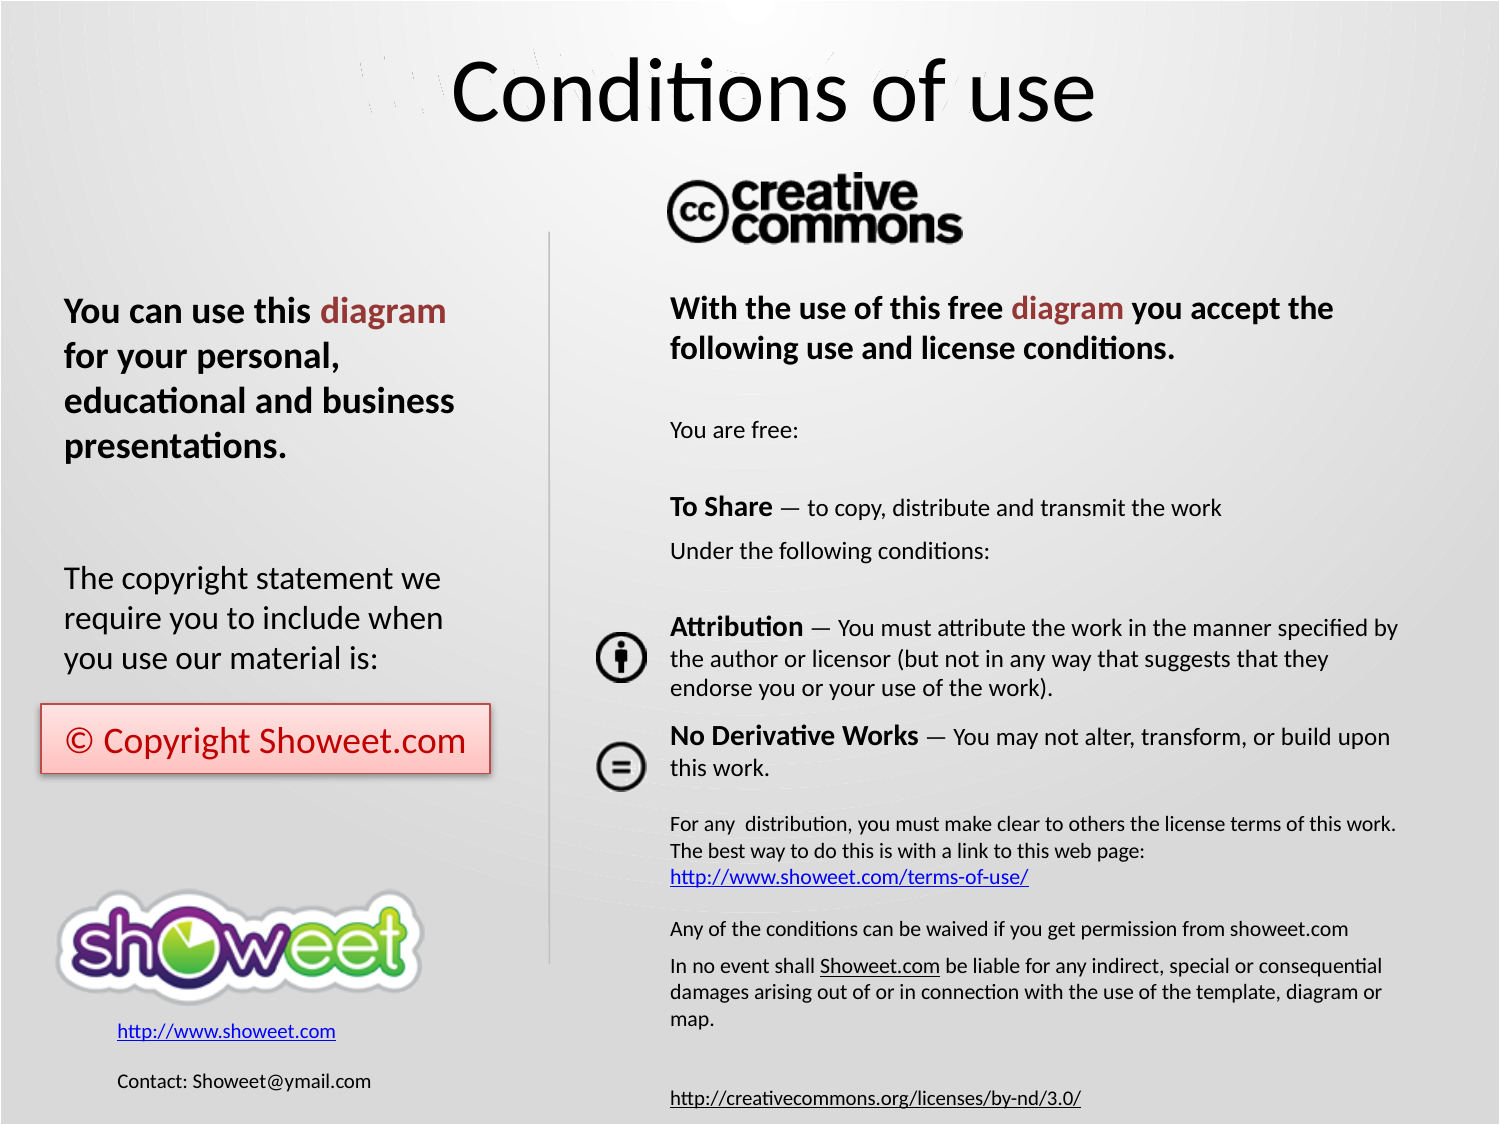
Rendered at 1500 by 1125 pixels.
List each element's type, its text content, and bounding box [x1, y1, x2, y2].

picture [50, 884, 433, 1044]
text_box http://www.showeet.com Contact: Showeet@ymail.com [102, 1050, 392, 1100]
picture [666, 172, 963, 245]
text_box You can use this diagram for your personal, educational and business presentations. The copyright statement we require you to include when you use our material is: © Copyright Showeet.com [49, 278, 514, 769]
text_box http://creativecommons.org/licenses/by-nd/3.0/ [655, 1077, 1477, 1118]
text_box [0, 0, 1500, 1125]
picture [596, 632, 647, 684]
text_box [40, 703, 491, 774]
text_box With the use of this free diagram you accept the following use and license conditions. You are free: To Share — to copy, distribute and transmit the work Under the following conditions: Attribution — You must attribute the work in the manner specified by the author or licensor (but not in any way that suggests that they endorse you or your use of the work). No Derivative Works — You may not alter, transform, or build upon this work. For any distribution, you must make clear to others the license terms of this work. The best way to do this is with a link to this web page: http://www.showeet.com/terms-of-use/ Any of the conditions can be waived if you get permission from showeet.com In no event shall Showeet.com be liable for any indirect, special or consequential damages arising out of or in connection with the use of the template, diagram or map. [655, 278, 1430, 1039]
text_box Conditions of use [99, 19, 1450, 150]
picture [596, 741, 647, 792]
